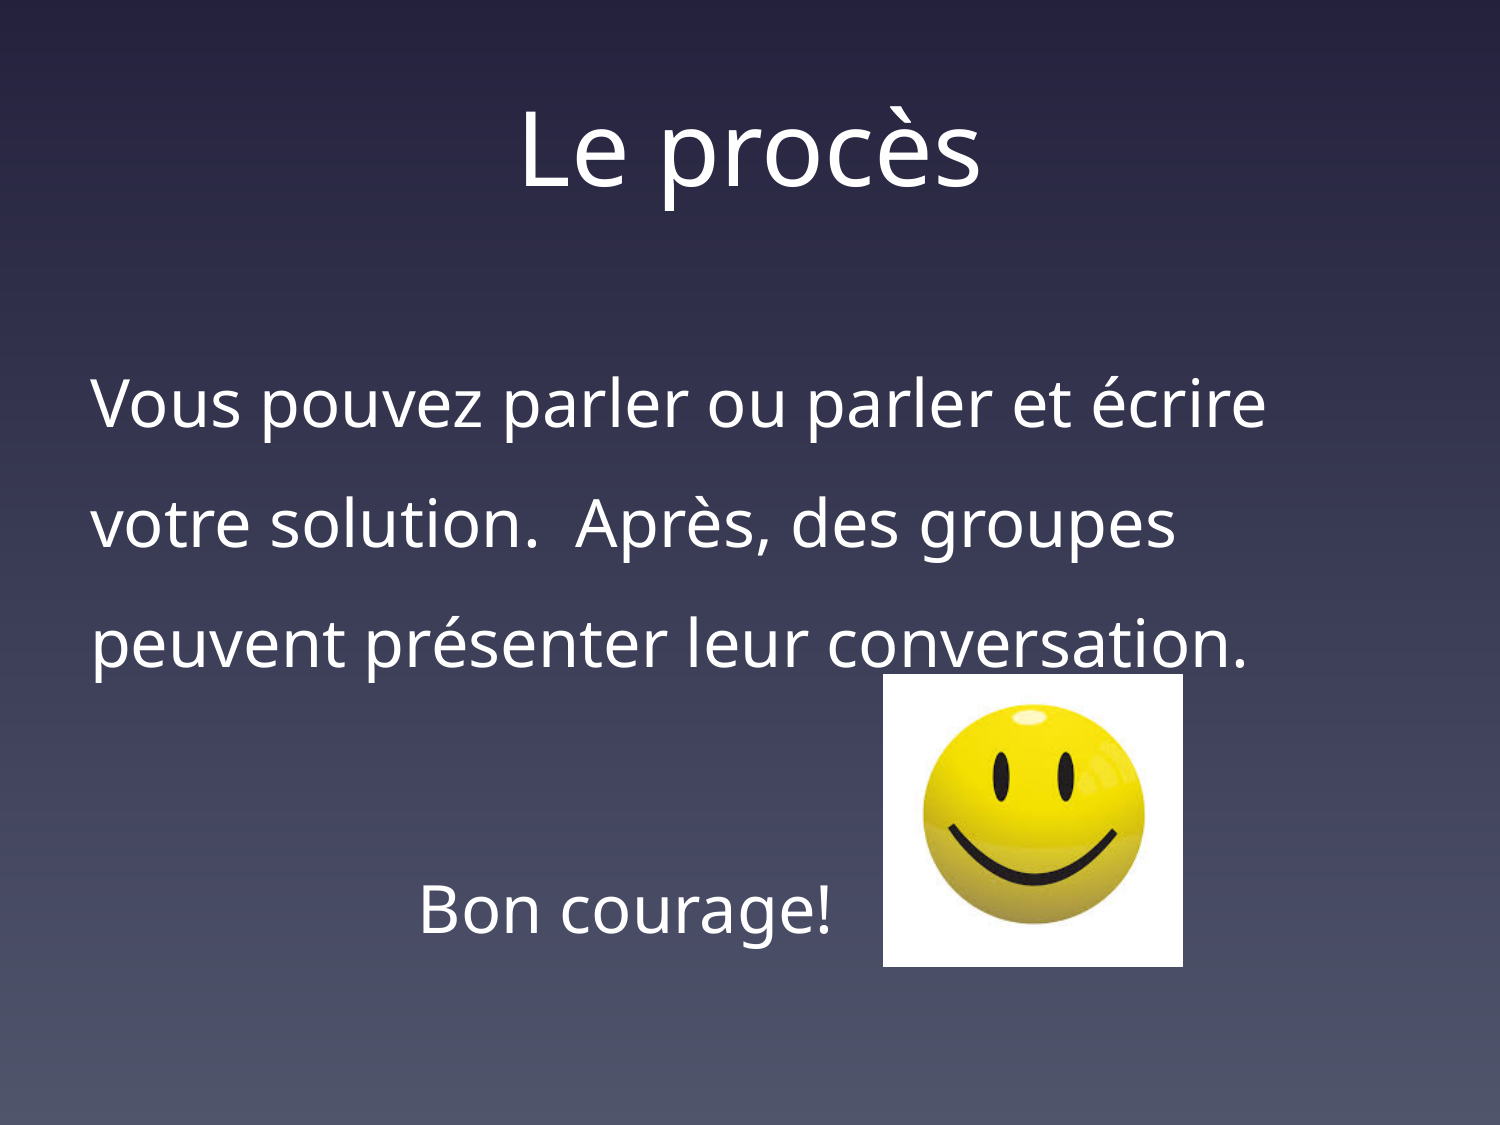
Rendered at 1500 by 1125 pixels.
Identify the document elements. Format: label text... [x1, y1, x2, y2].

title Le procès [75, 75, 1425, 262]
picture [883, 674, 1183, 968]
list Vous pouvez parler ou parler et écrire votre solution. Après, des groupes peuvent présenter leur conversation. Bon courage! [75, 262, 1425, 1005]
